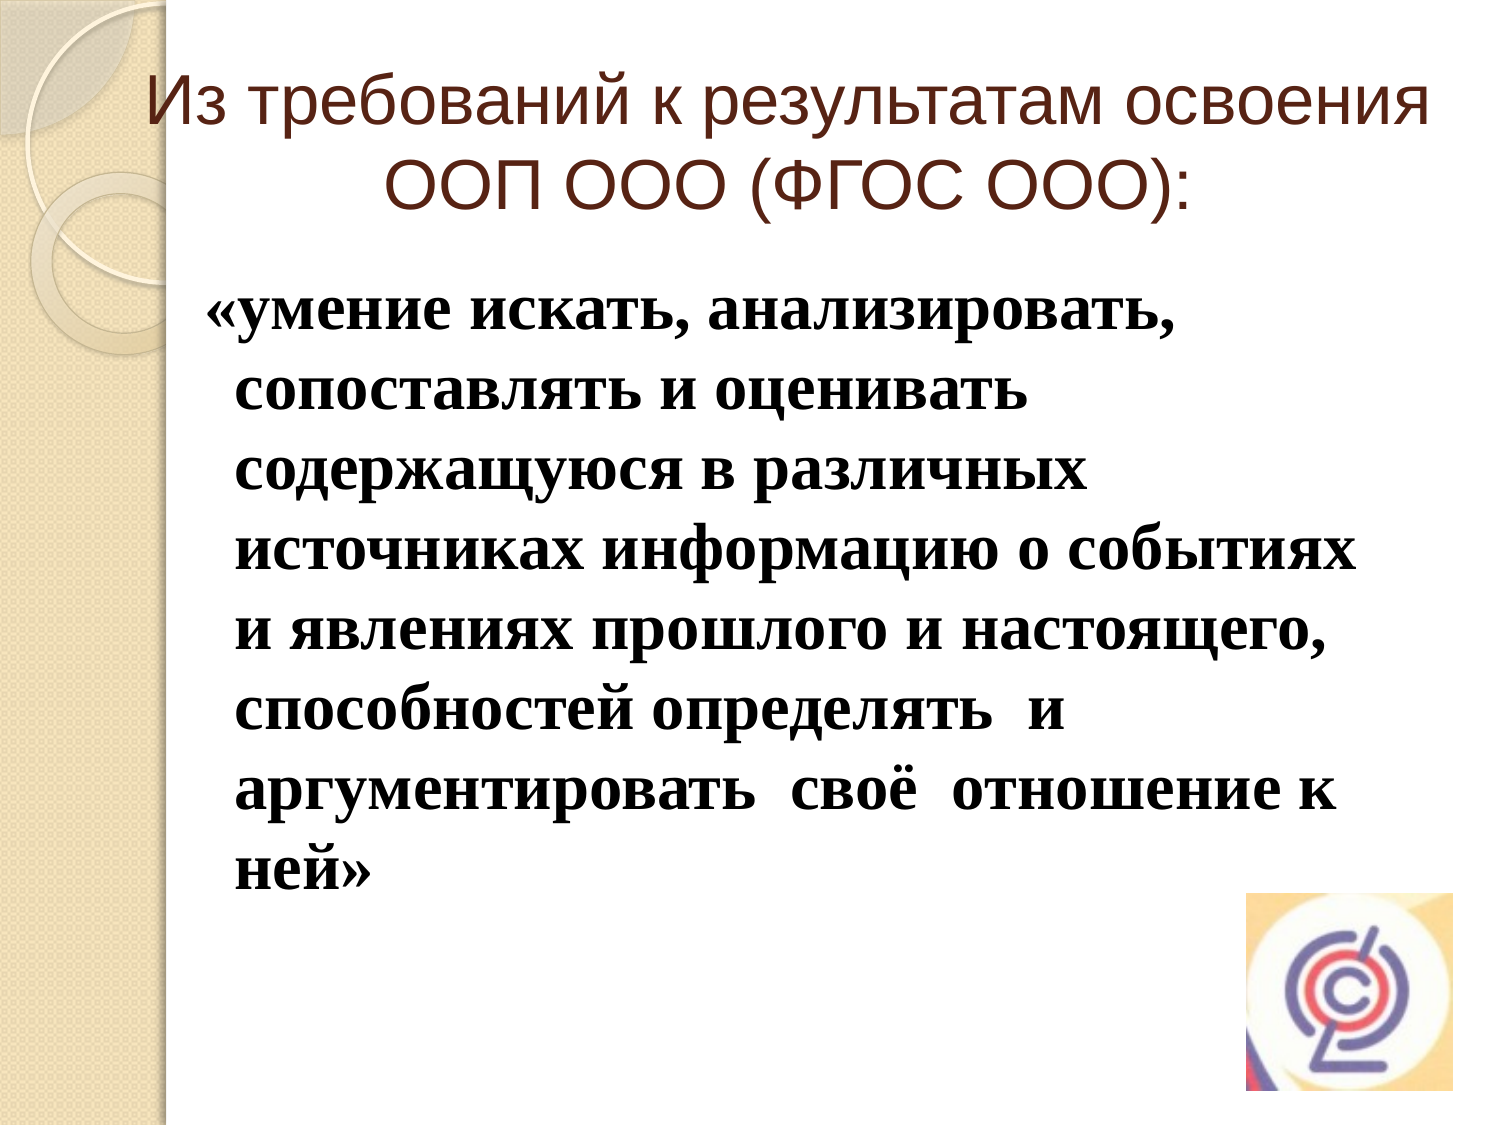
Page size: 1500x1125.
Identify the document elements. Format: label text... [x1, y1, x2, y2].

picture [1245, 892, 1454, 1091]
title Из требований к результатам освоения ООП ООО (ФГОС ООО): [112, 45, 1466, 233]
list «умение искать, анализировать, сопоставлять и оценивать содержащуюся в различных источниках информацию о событиях и явлениях прошлого и настоящего, способностей определять и аргументировать своё отношение к ней» [159, 255, 1407, 996]
